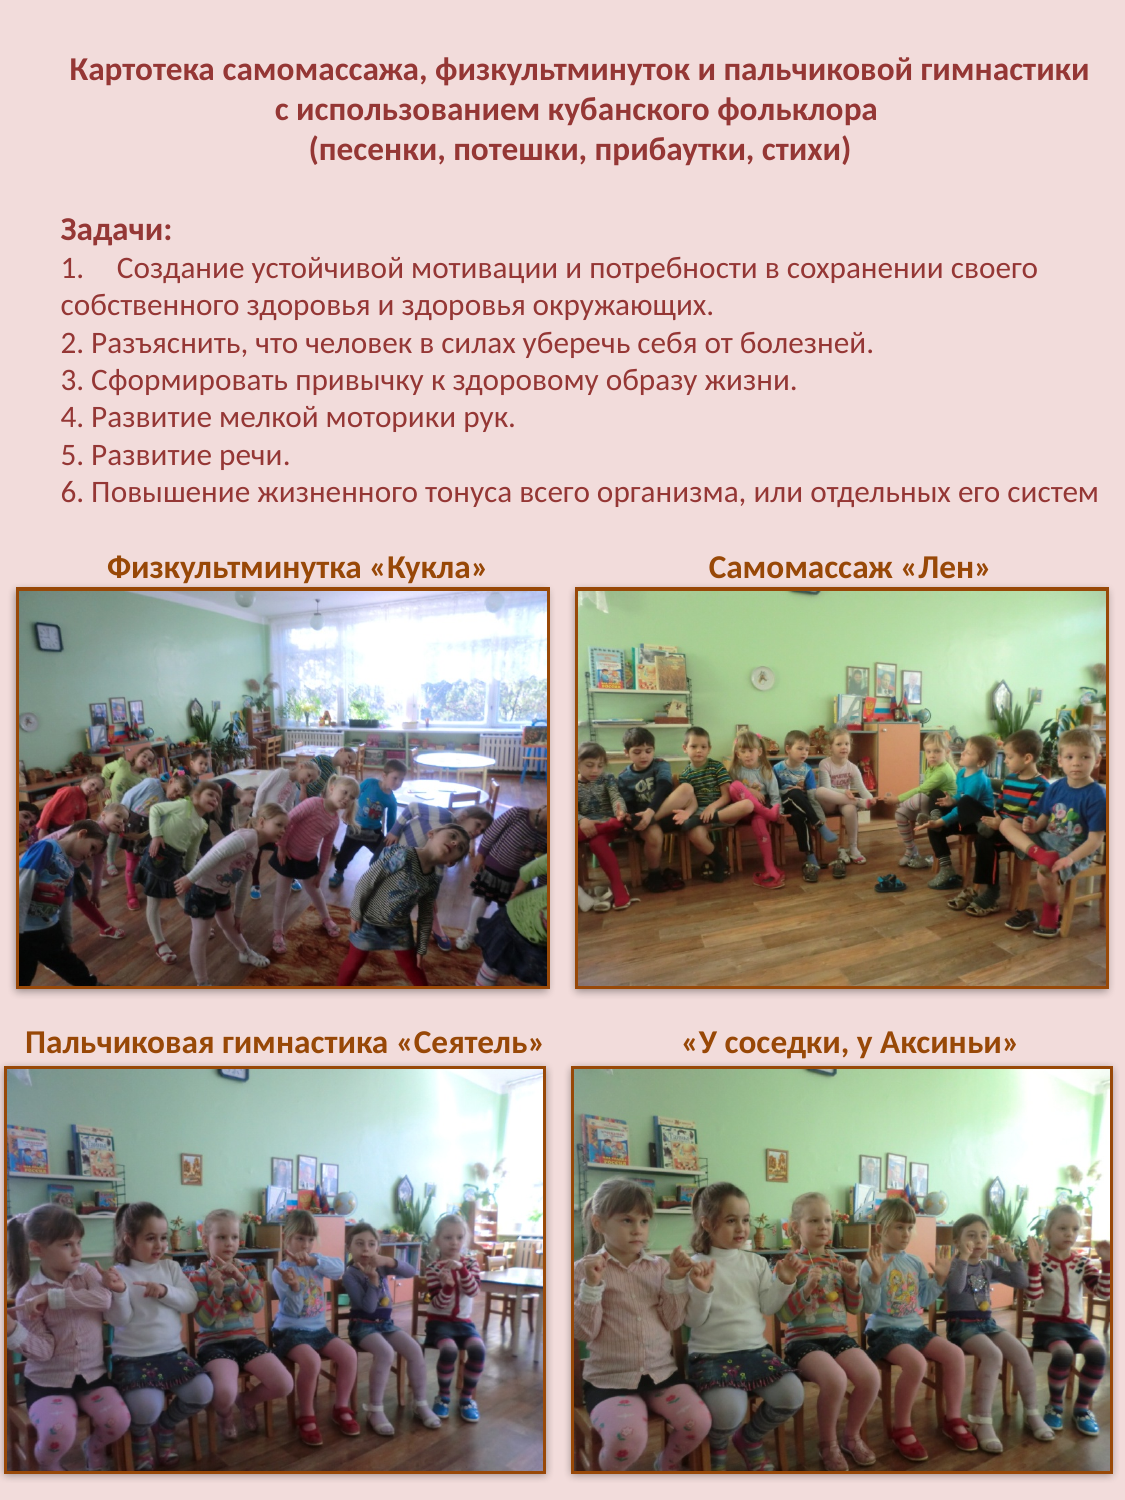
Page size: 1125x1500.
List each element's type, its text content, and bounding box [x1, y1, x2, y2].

picture [573, 1068, 1110, 1471]
picture [18, 590, 547, 987]
text_box Физкультминутка «Кукла» [92, 537, 505, 588]
text_box Самомассаж «Лен» [694, 537, 1008, 588]
text_box Картотека самомассажа, физкультминуток и пальчиковой гимнастики с использованием кубанского фольклора (песенки, потешки, прибаутки, стихи) Задачи: Создание устойчивой мотивации и потребности в сохранении своего собственного здоровья и здоровья окружающих. 2. Разъяснить, что человек в силах уберечь себя от болезней. 3. Сформировать привычку к здоровому образу жизни. 4. Развитие мелкой моторики рук. 5. Развитие речи. 6. Повышение жизненного тонуса всего организма, или отдельных его систем [45, 39, 1116, 517]
text_box «У соседки, у Аксиньи» [666, 1013, 1036, 1067]
picture [6, 1068, 543, 1471]
picture [577, 590, 1107, 987]
text_box Пальчиковая гимнастика «Сеятель» [10, 1013, 562, 1068]
